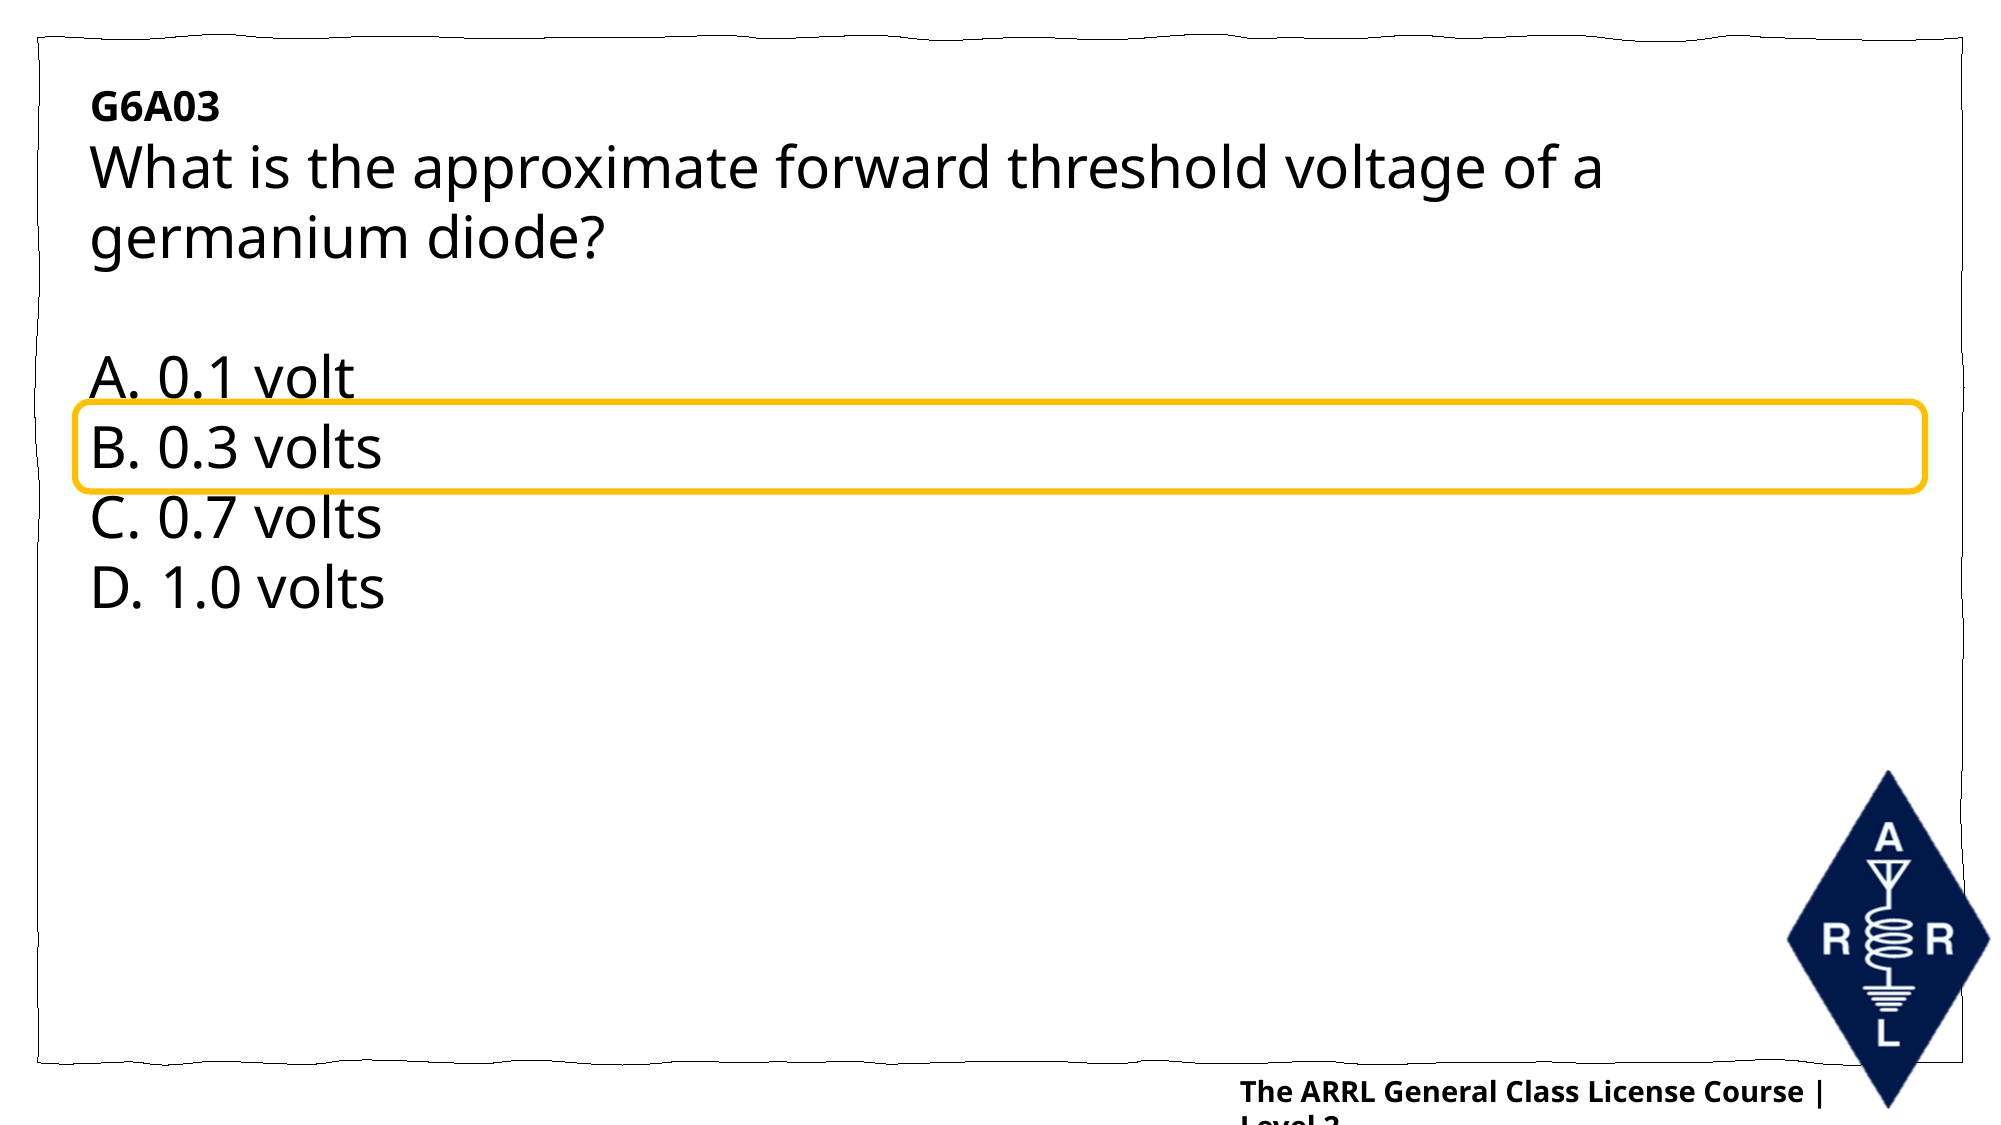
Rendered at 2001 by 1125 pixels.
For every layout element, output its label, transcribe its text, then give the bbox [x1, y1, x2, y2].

text_box G6A03 What is the approximate forward threshold voltage of a germanium diode? A. 0.1 volt B. 0.3 volts C. 0.7 volts D. 1.0 volts [75, 485, 1850, 628]
text_box [73, 400, 1927, 493]
text_box G6A03 What is the approximate forward threshold voltage of a germanium diode? A. 0.1 volt B. 0.3 volts C. 0.7 volts D. 1.0 volts [75, 72, 1850, 408]
picture [1773, 752, 1999, 1125]
